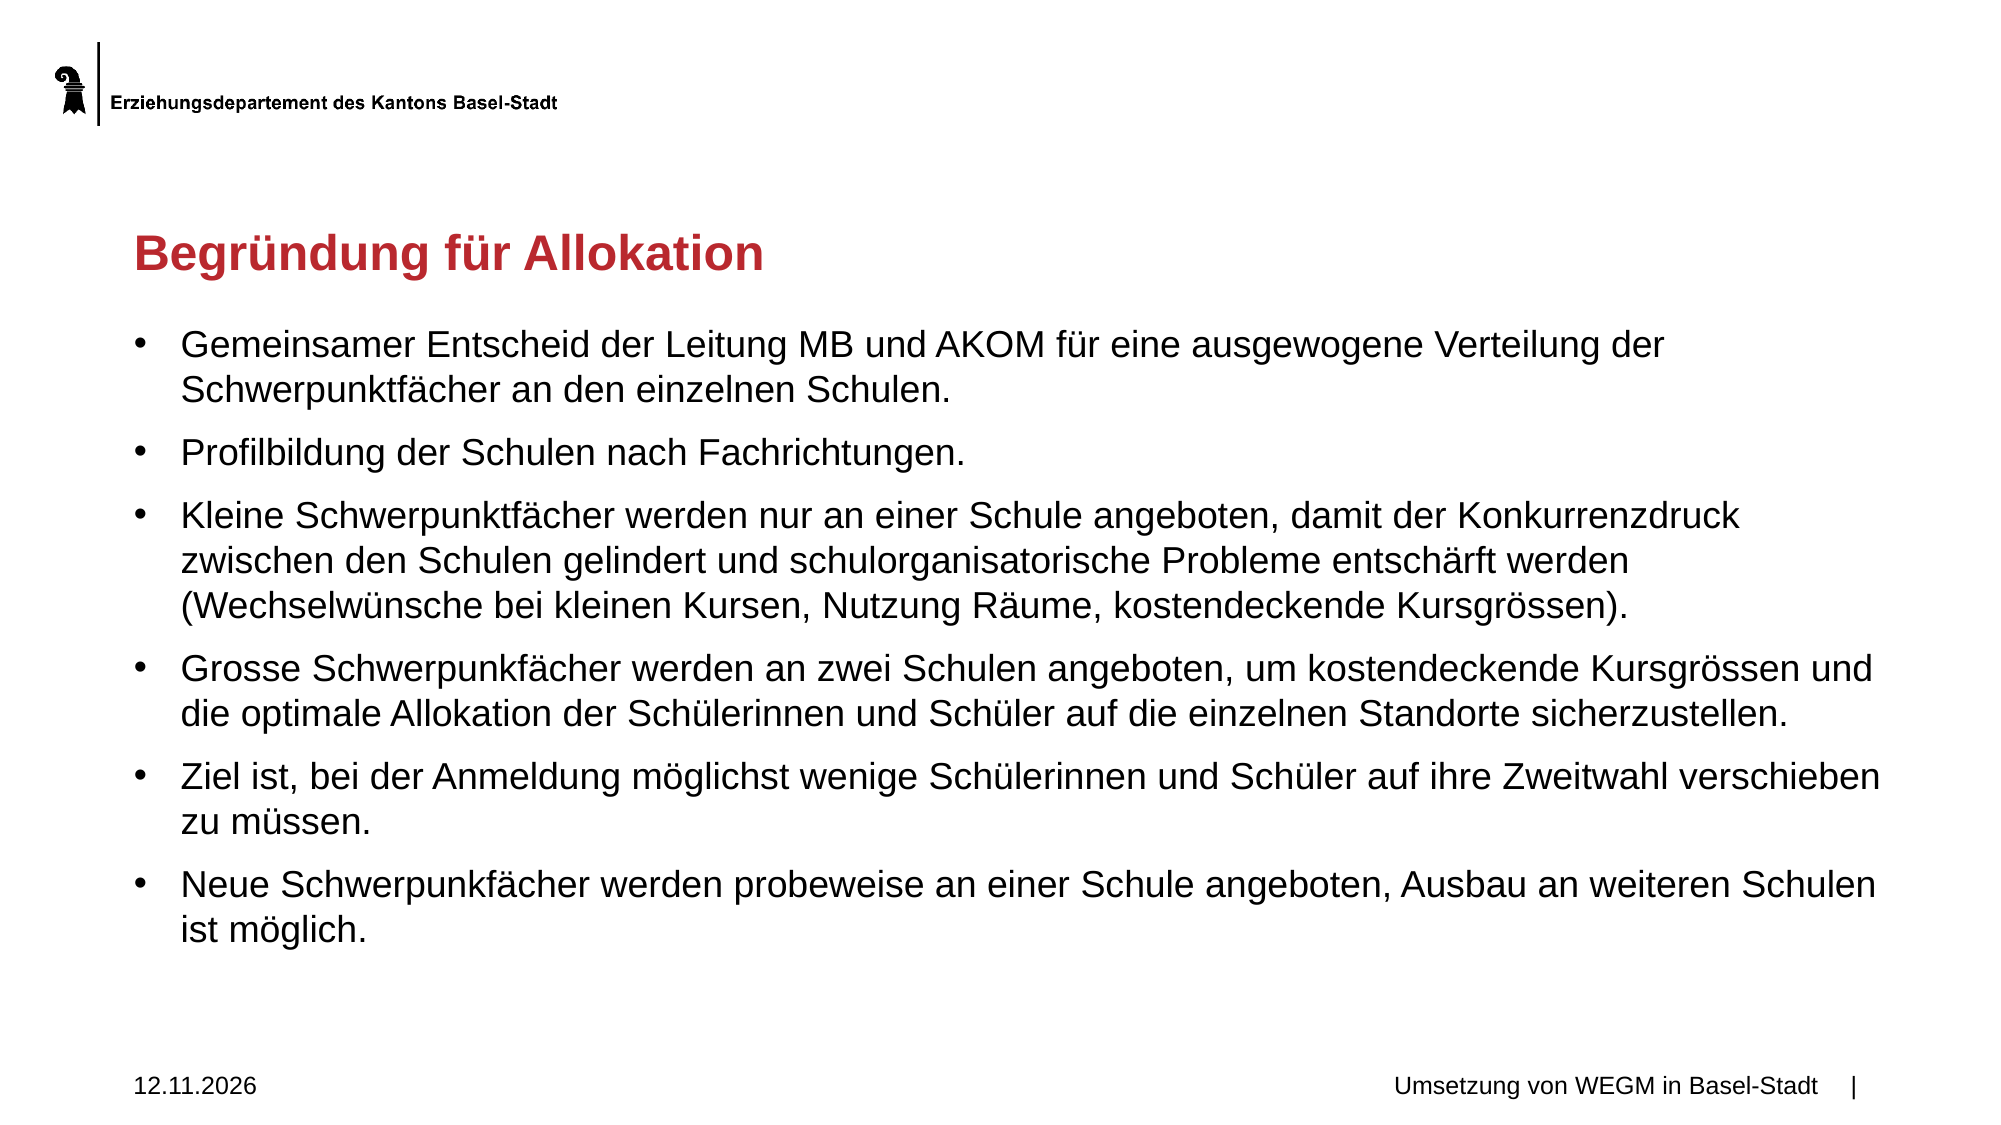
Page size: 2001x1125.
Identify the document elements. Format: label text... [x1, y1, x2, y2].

picture [54, 42, 557, 126]
slide_number | 2 [1850, 1064, 2000, 1125]
footer Umsetzung von WEGM in Basel-Stadt [598, 1064, 1820, 1125]
title Begründung für Allokation [133, 219, 1914, 281]
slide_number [133, 1064, 567, 1125]
list Gemeinsamer Entscheid der Leitung MB und AKOM für eine ausgewogene Verteilung der Schwerpunktfächer an den einzelnen Schulen. Profilbildung der Schulen nach Fachrichtungen. Kleine Schwerpunktfächer werden nur an einer Schule angeboten, damit der Konkurrenzdruck zwischen den Schulen gelindert und schulorganisatorische Probleme entschärft werden (Wechselwünsche bei kleinen Kursen, Nutzung Räume, kostendeckende Kursgrössen). Grosse Schwerpunkfächer werden an zwei Schulen angeboten, um kostendeckende Kursgrössen und die optimale Allokation der Schülerinnen und Schüler auf die einzelnen Standorte sicherzustellen. Ziel ist, bei der Anmeldung möglichst wenige Schülerinnen und Schüler auf ihre Zweitwahl verschieben zu müssen. Neue Schwerpunkfächer werden probeweise an einer Schule angeboten, Ausbau an weiteren Schulen ist möglich. [133, 320, 1914, 1018]
